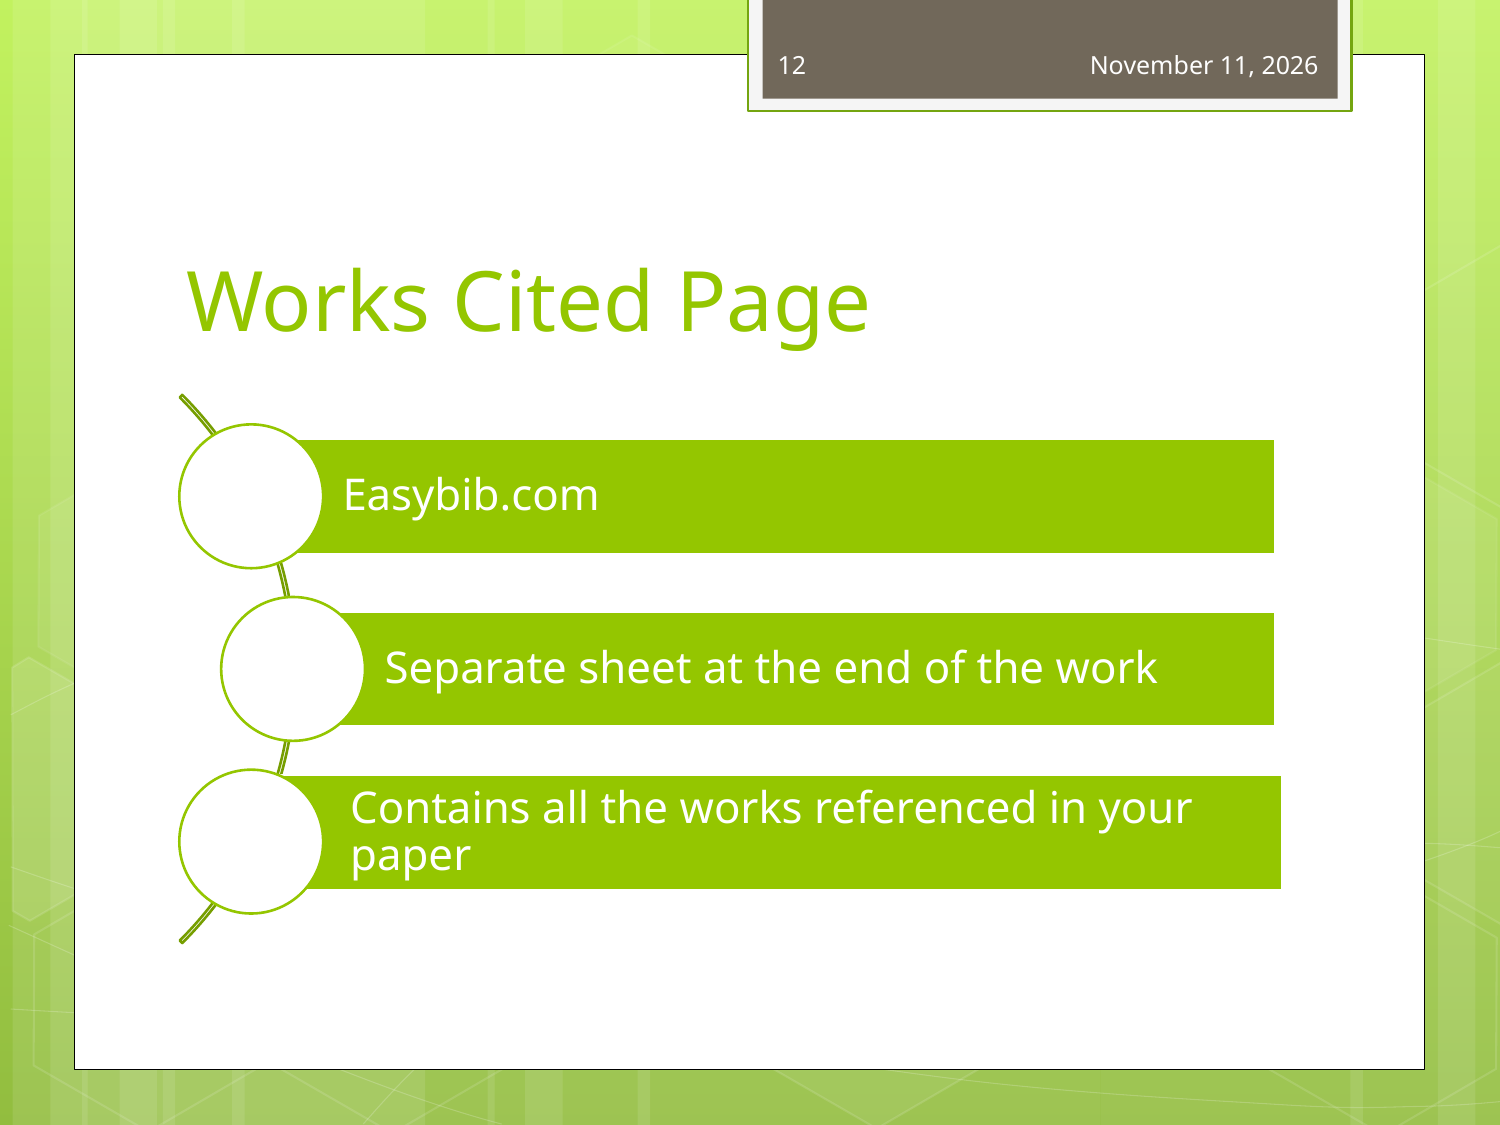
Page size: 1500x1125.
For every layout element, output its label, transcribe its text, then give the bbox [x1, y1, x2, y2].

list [170, 380, 1284, 957]
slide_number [983, 36, 1334, 97]
slide_number 12 [762, 36, 982, 97]
title Works Cited Page [171, 168, 1324, 357]
